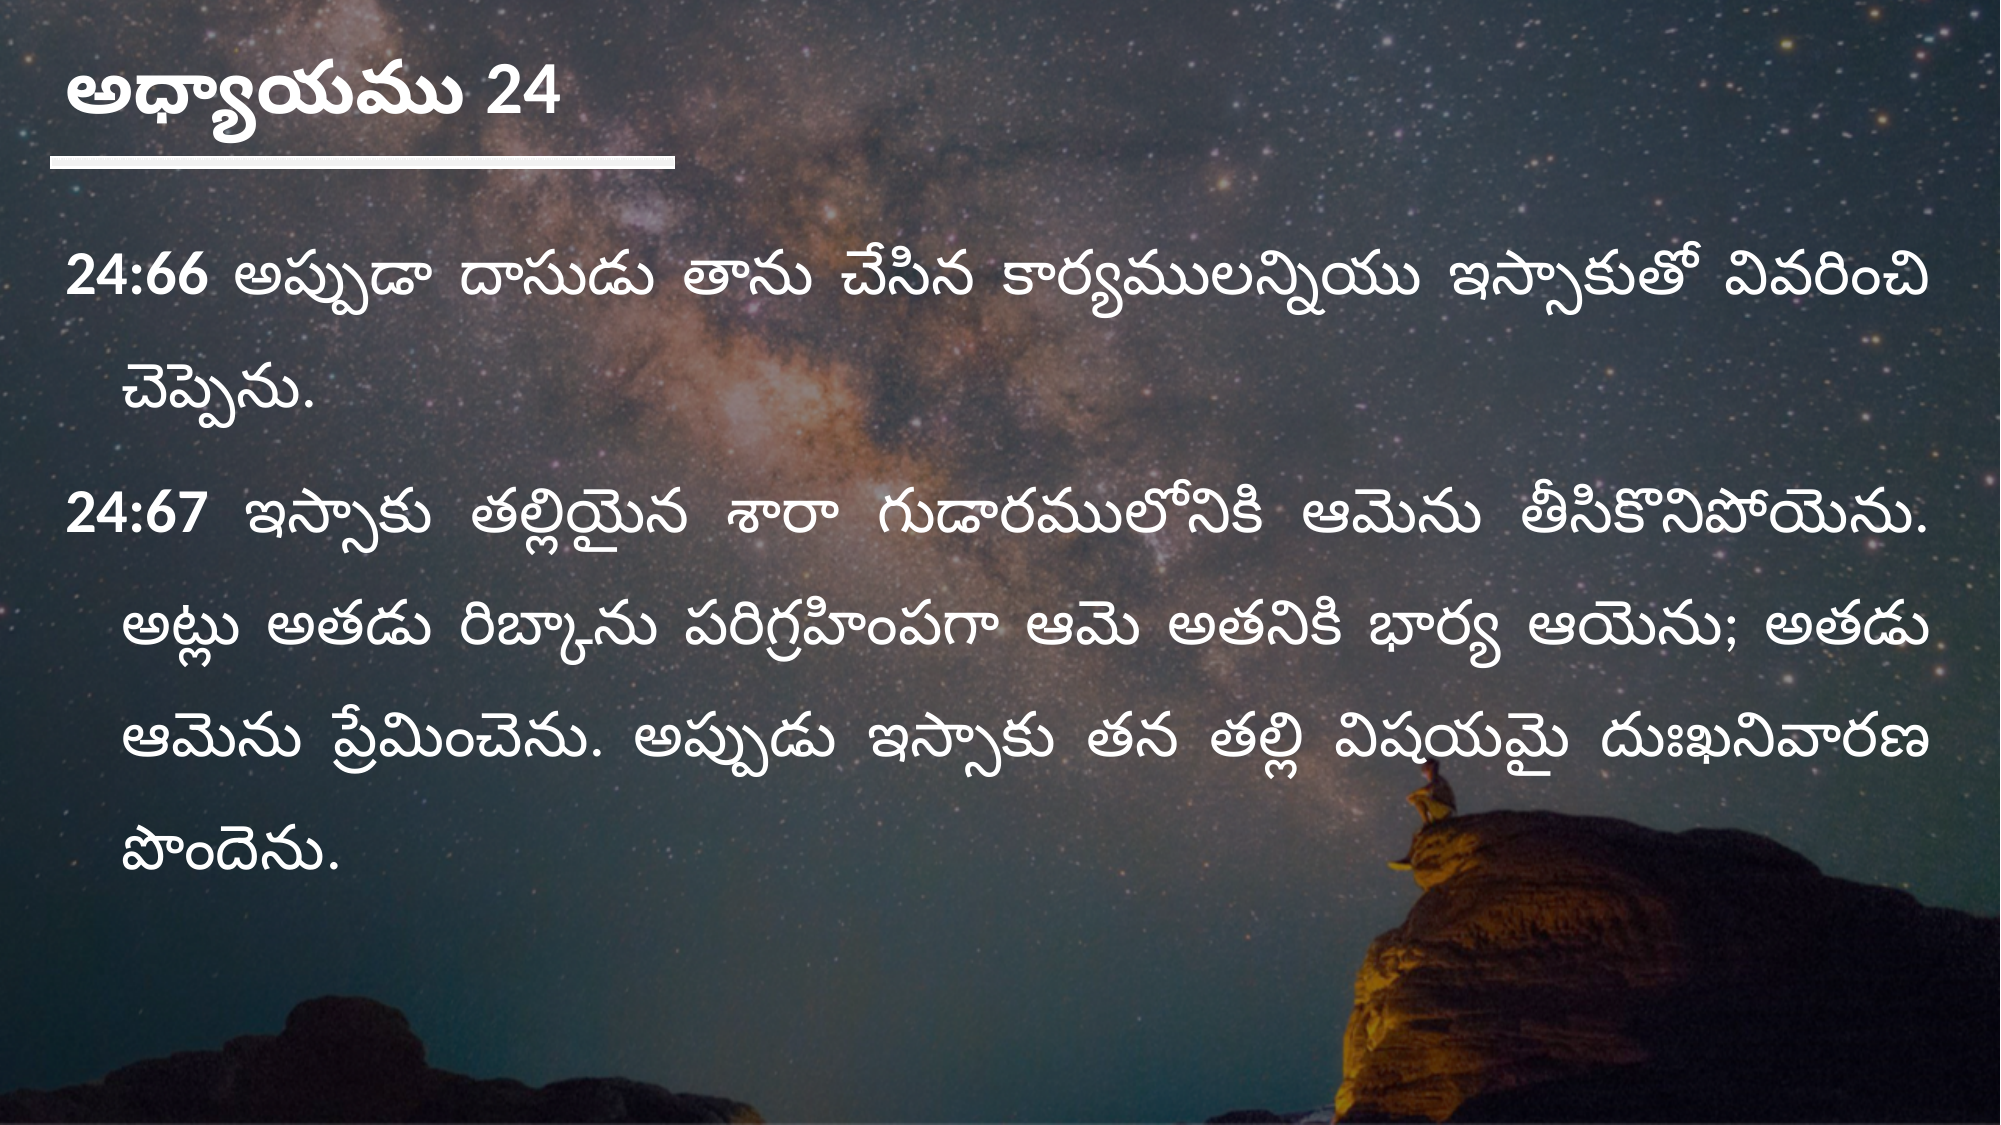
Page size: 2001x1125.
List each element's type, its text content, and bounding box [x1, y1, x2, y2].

title అధ్యాయము 24 [50, 0, 1925, 167]
picture [0, 0, 2000, 1125]
list 24:66 అప్పుడా దాసుడు తాను చేసిన కార్యములన్నియు ఇస్సాకుతో వివరించి చెప్పెను. 24:67 ఇస్సాకు తల్లియైన శారా గుడారములోనికి ఆమెను తీసికొనిపోయెను. అట్లు అతడు రిబ్కాను పరిగ్రహింపగా ఆమె అతనికి భార్య ఆయెను; అతడు ఆమెను ప్రేమించెను. అప్పుడు ఇస్సాకు తన తల్లి విషయమై దుఃఖనివారణ పొందెను. [50, 187, 1946, 1063]
